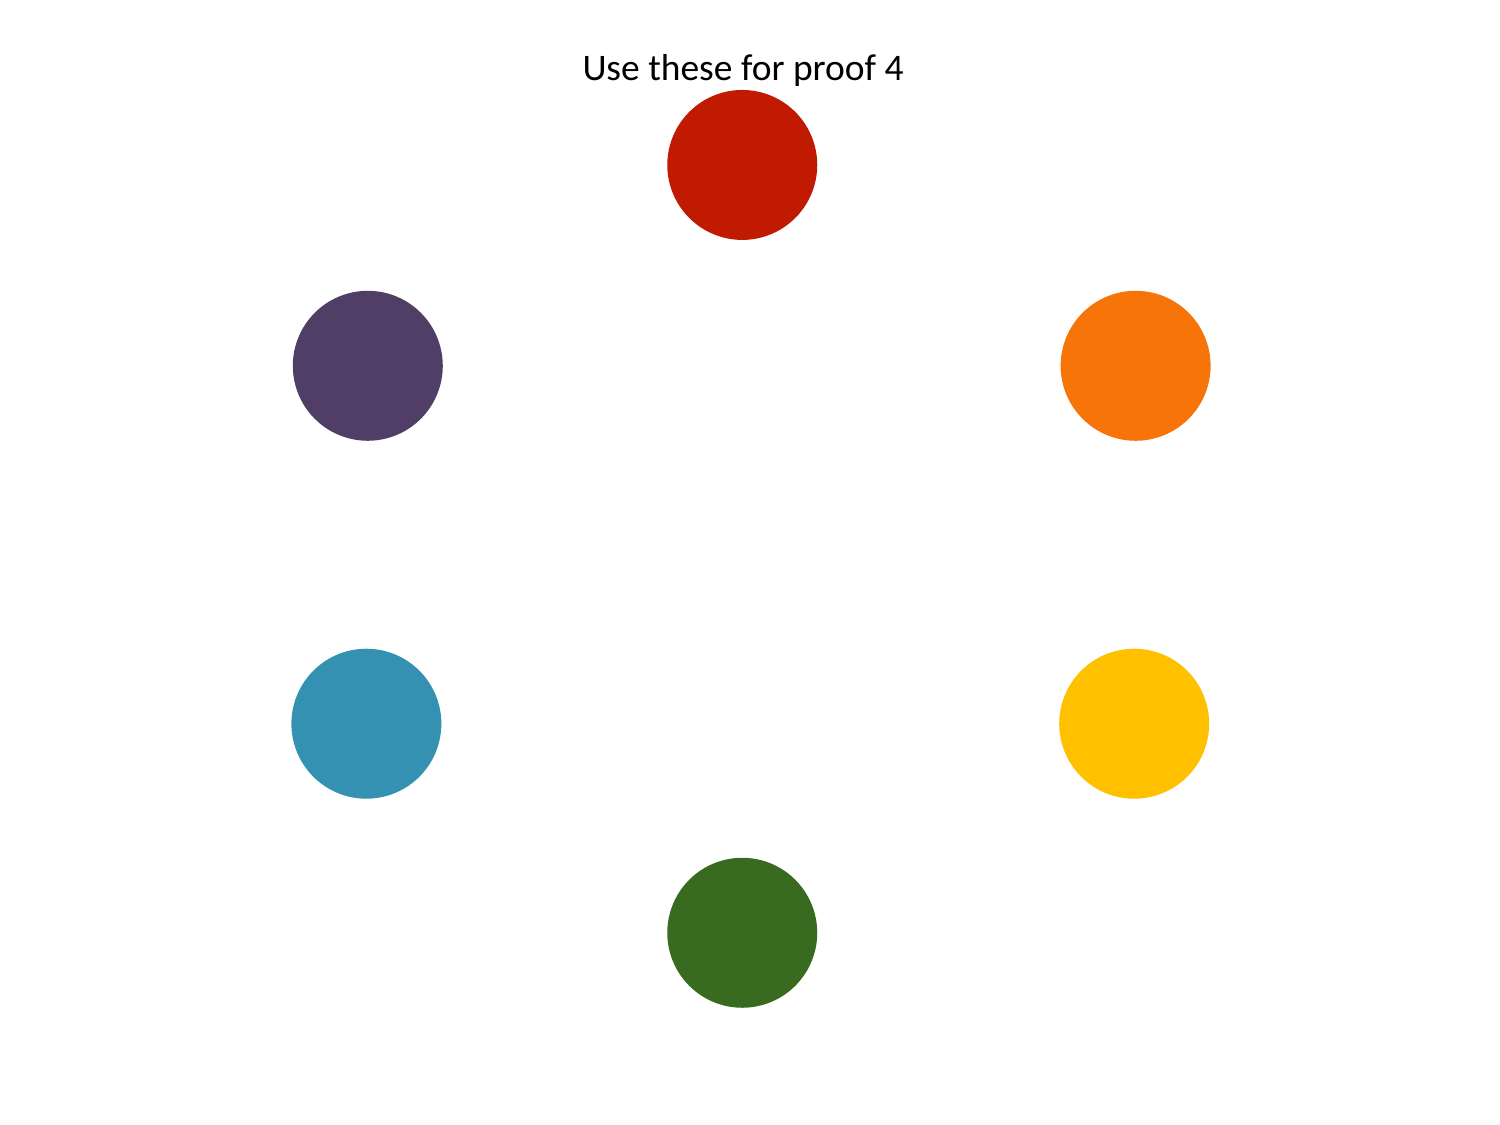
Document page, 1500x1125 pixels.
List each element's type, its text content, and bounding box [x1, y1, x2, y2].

text_box [290, 288, 445, 443]
text_box [289, 646, 444, 801]
text_box [1058, 288, 1213, 443]
text_box Use these for proof 4 [567, 36, 919, 96]
text_box [665, 855, 820, 1010]
text_box [665, 96, 820, 243]
text_box [1057, 646, 1212, 801]
